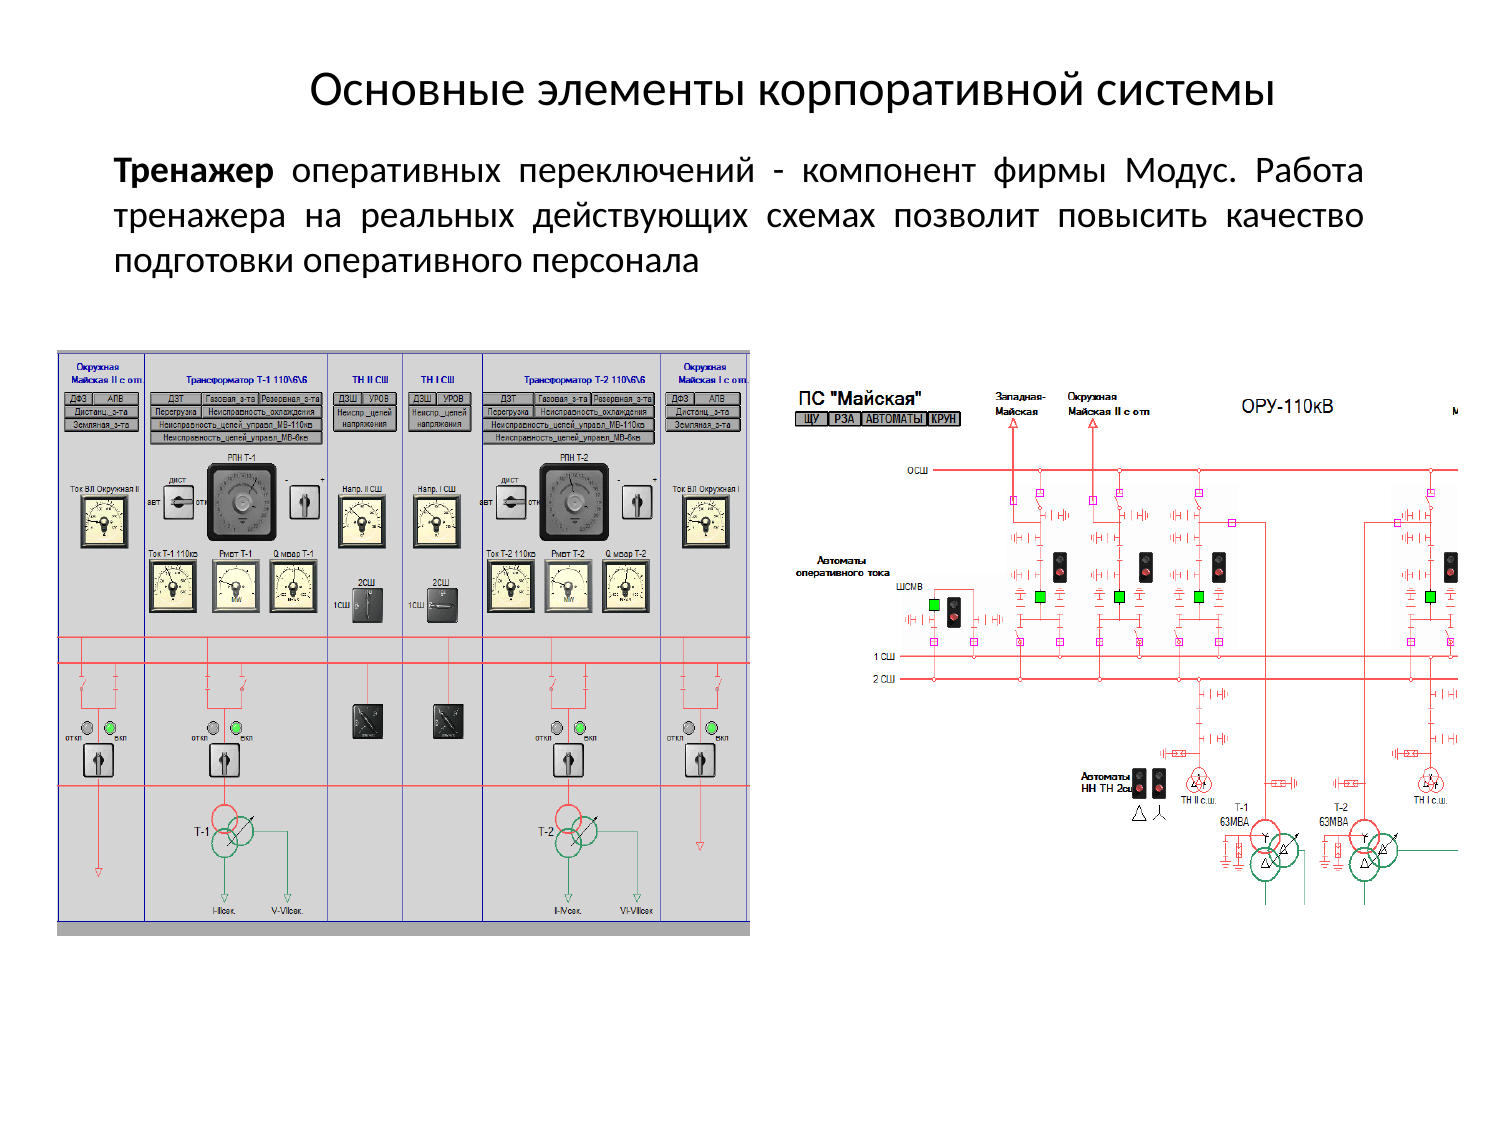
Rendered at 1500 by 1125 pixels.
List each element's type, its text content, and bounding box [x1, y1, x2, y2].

picture [781, 373, 1458, 906]
text_box Основные элементы корпоративной системы [294, 43, 1292, 129]
text_box Тренажер оперативных переключений - компонент фирмы Модус. Работа тренажера на реальных действующих схемах позволит повысить качество подготовки оперативного персонала [98, 138, 1381, 288]
picture [56, 349, 751, 936]
